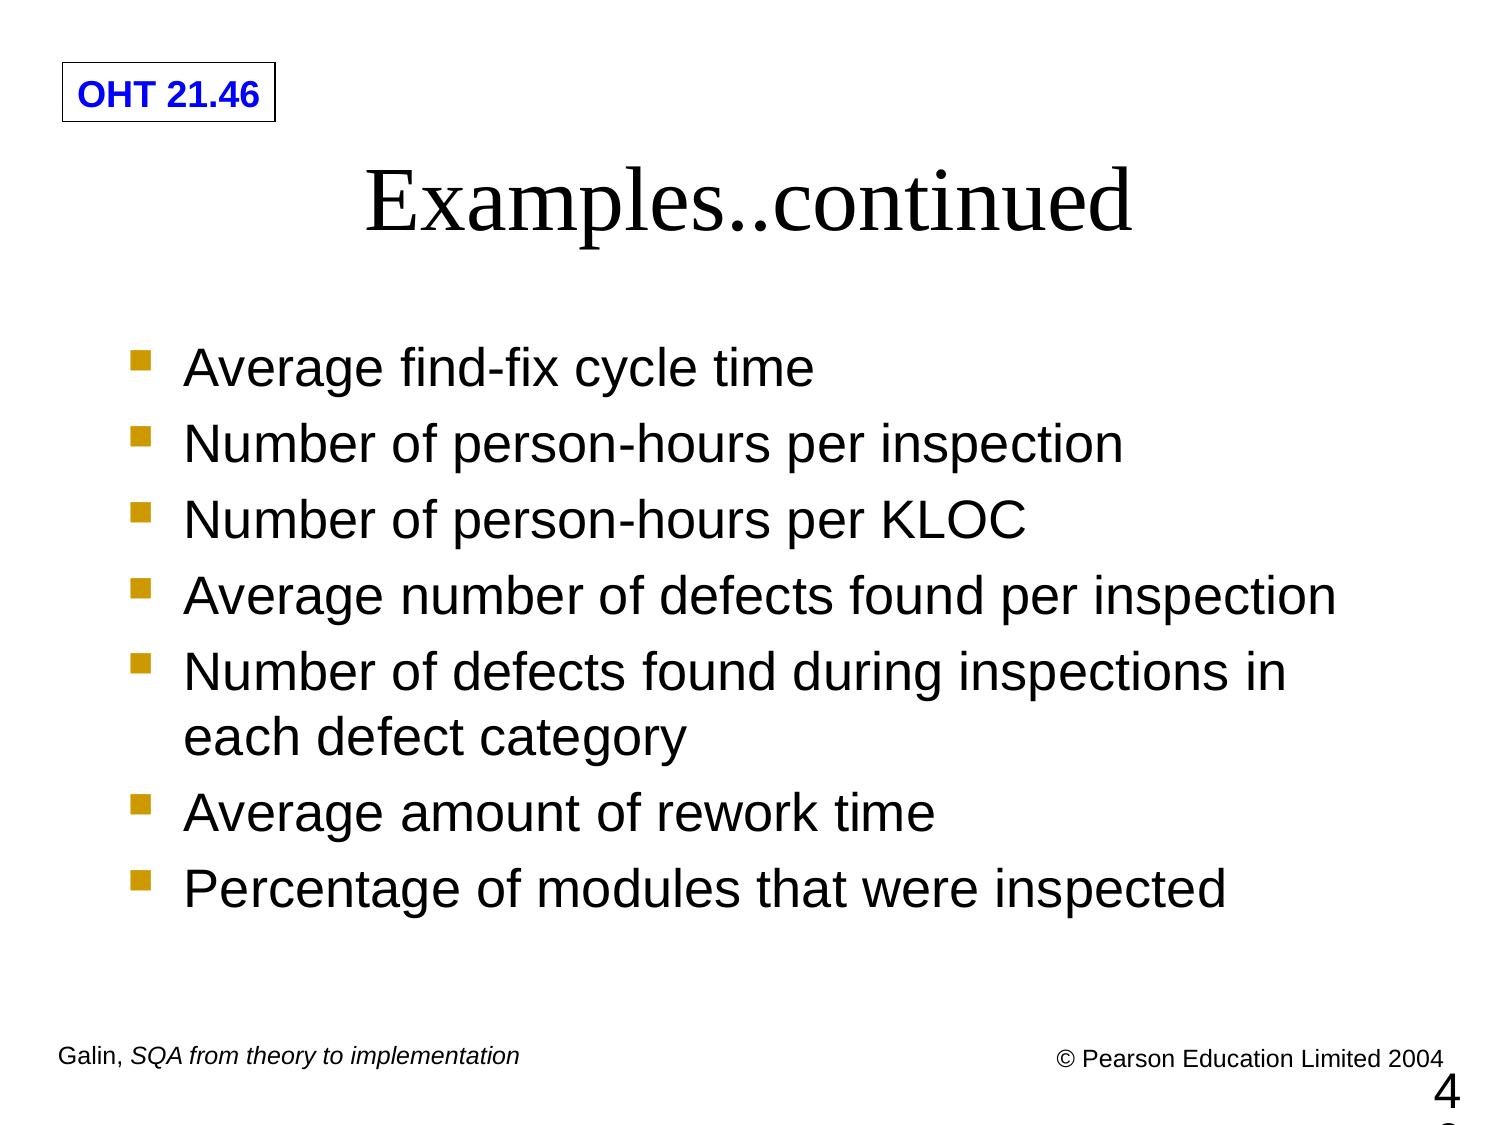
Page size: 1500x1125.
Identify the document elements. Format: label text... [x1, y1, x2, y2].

slide_number 46 [1418, 1051, 1479, 1112]
title Examples..continued [112, 99, 1388, 288]
list Average find-fix cycle time Number of person-hours per inspection Number of person-hours per KLOC Average number of defects found per inspection Number of defects found during inspections in each defect category Average amount of rework time Percentage of modules that were inspected [112, 324, 1388, 1001]
